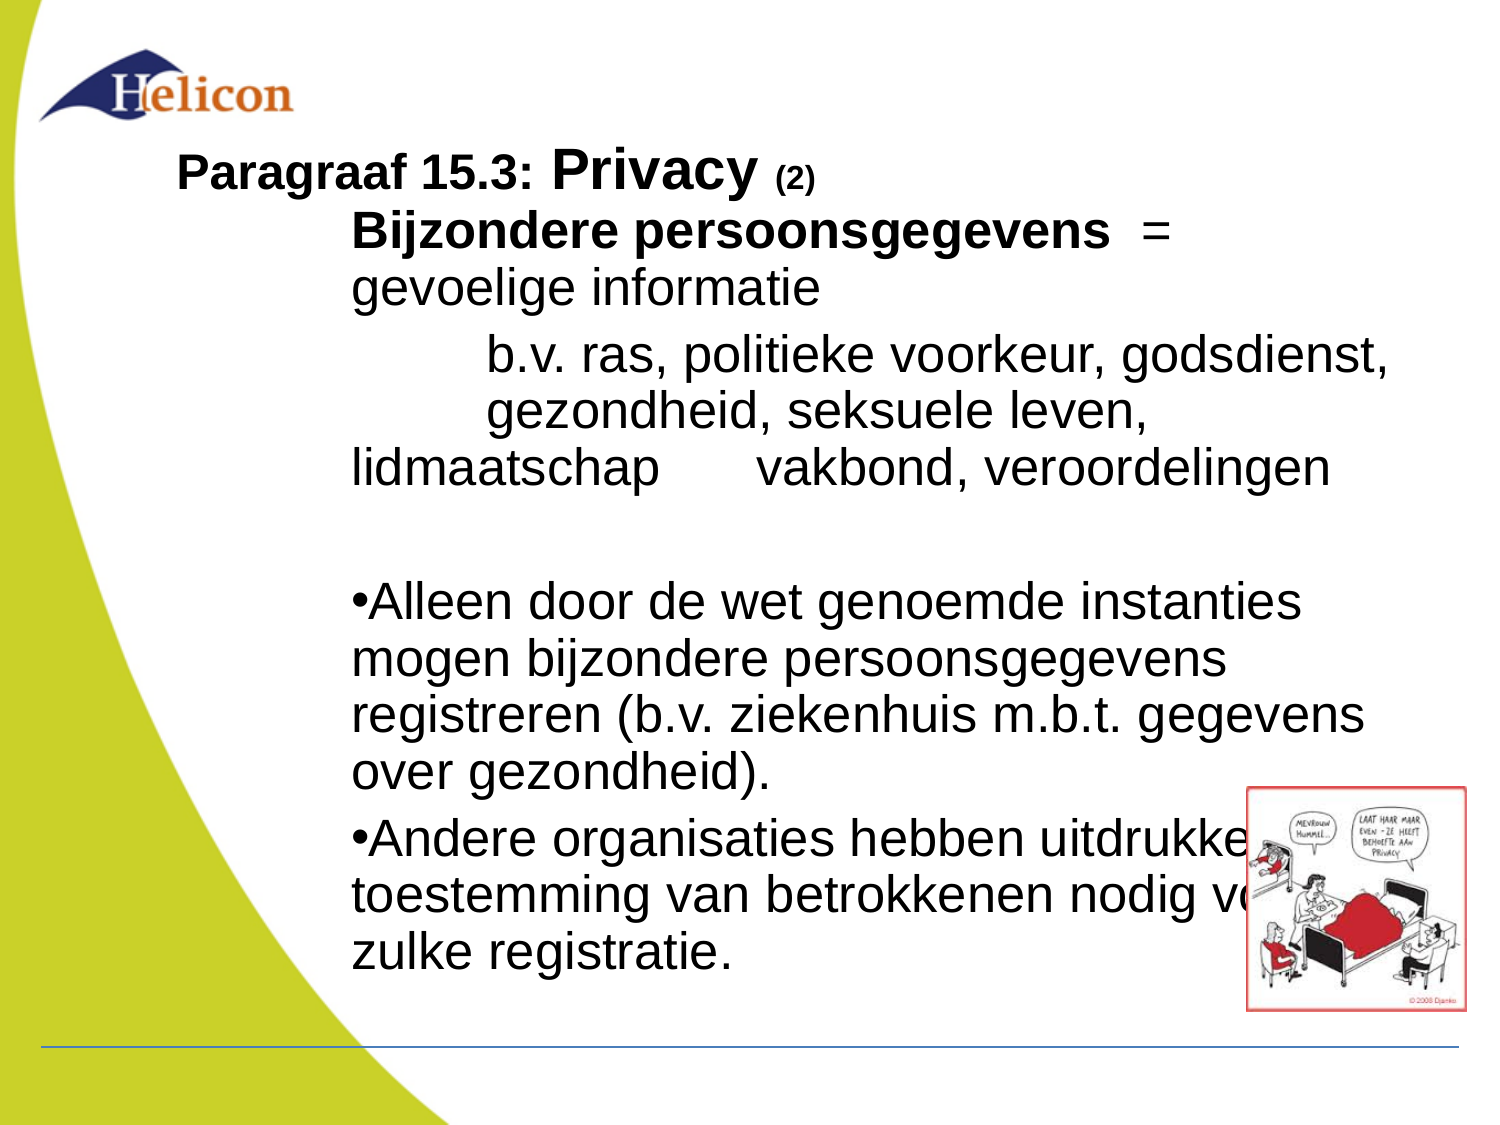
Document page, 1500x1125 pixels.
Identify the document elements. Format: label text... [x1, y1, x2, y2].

title Paragraaf 15.3: Privacy (2) [161, 72, 1500, 260]
picture [0, 0, 1500, 1125]
list Bijzondere persoonsgegevens = gevoelige informatie b.v. ras, politieke voorkeur, godsdienst, gezondheid, seksuele leven, lidmaatschap vakbond, veroordelingen Alleen door de wet genoemde instanties mogen bijzondere persoonsgegevens registreren (b.v. ziekenhuis m.b.t. gegevens over gezondheid). Andere organisaties hebben uitdrukkelijke toestemming van betrokkenen nodig voor zulke registratie. [336, 196, 1425, 1005]
